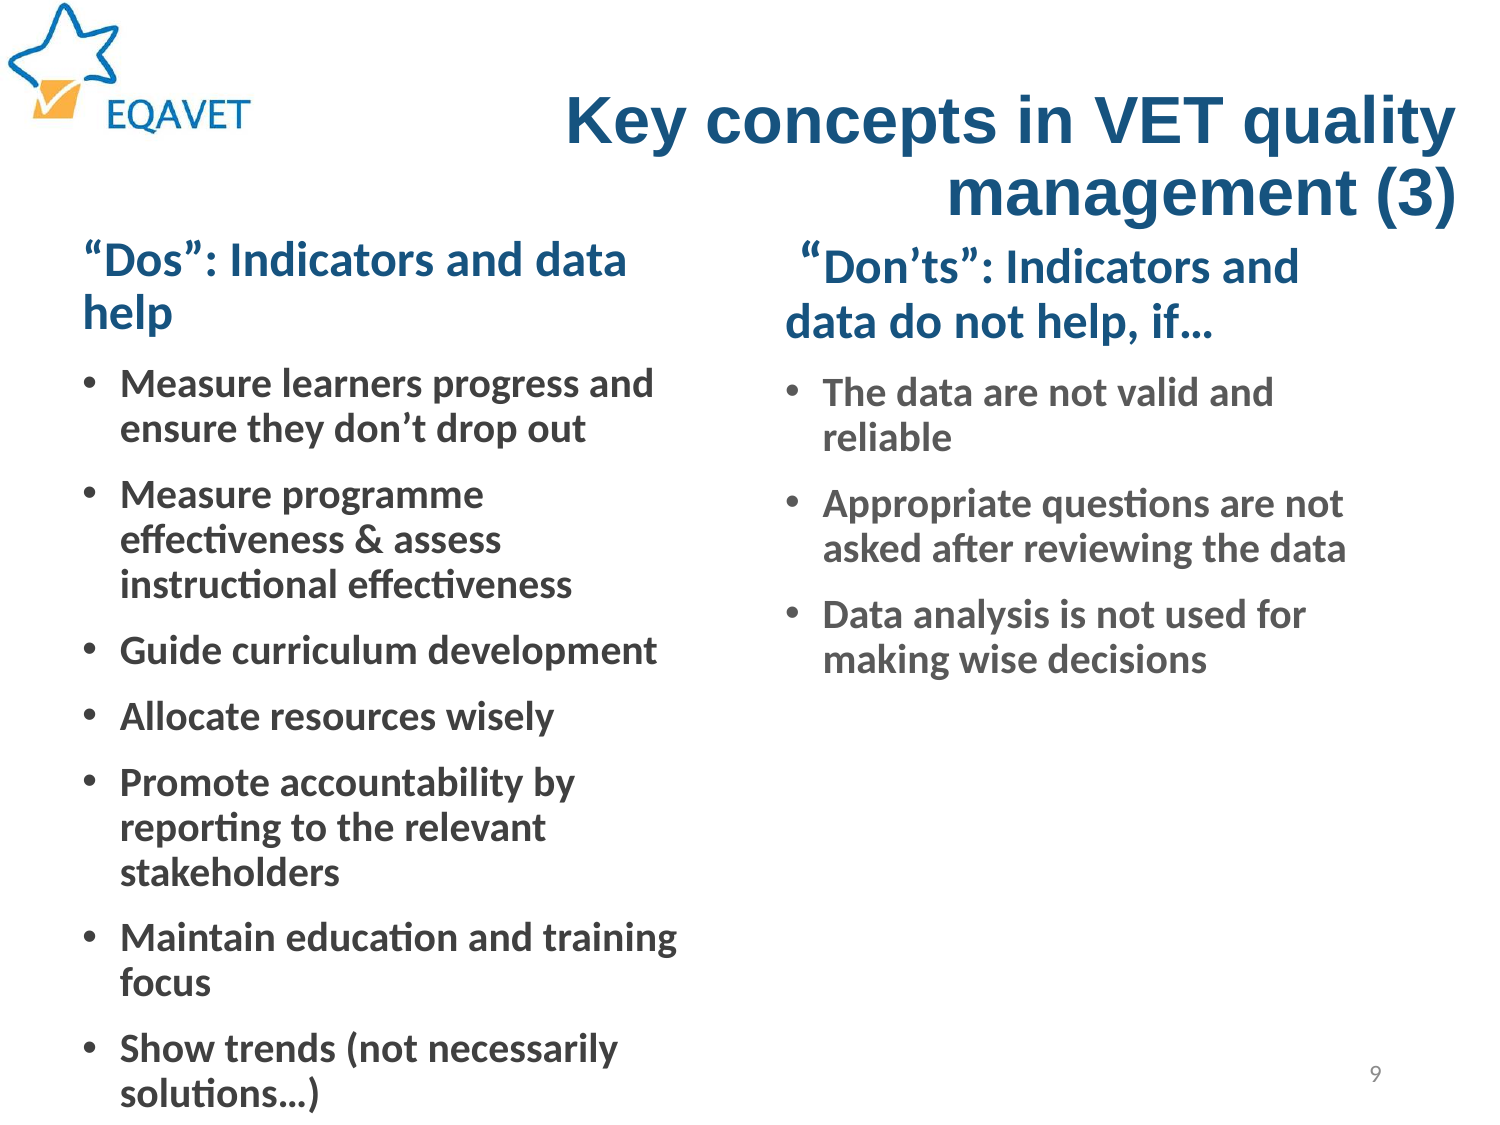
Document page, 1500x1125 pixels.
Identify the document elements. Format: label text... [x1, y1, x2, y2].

slide_number 9 [1059, 1042, 1397, 1103]
picture [0, 0, 274, 144]
list “Don’ts”: Indicators and data do not help, if… The data are not valid and reliable Appropriate questions are not asked after reviewing the data Data analysis is not used for making wise decisions [770, 225, 1408, 940]
list “Dos”: Indicators and data help Measure learners progress and ensure they don’t drop out Measure programme effectiveness & assess instructional effectiveness Guide curriculum development Allocate resources wisely Promote accountability by reporting to the relevant stakeholders Maintain education and training focus Show trends (not necessarily solutions…) [67, 225, 705, 940]
title Key concepts in VET quality management (3) [178, 48, 1473, 267]
